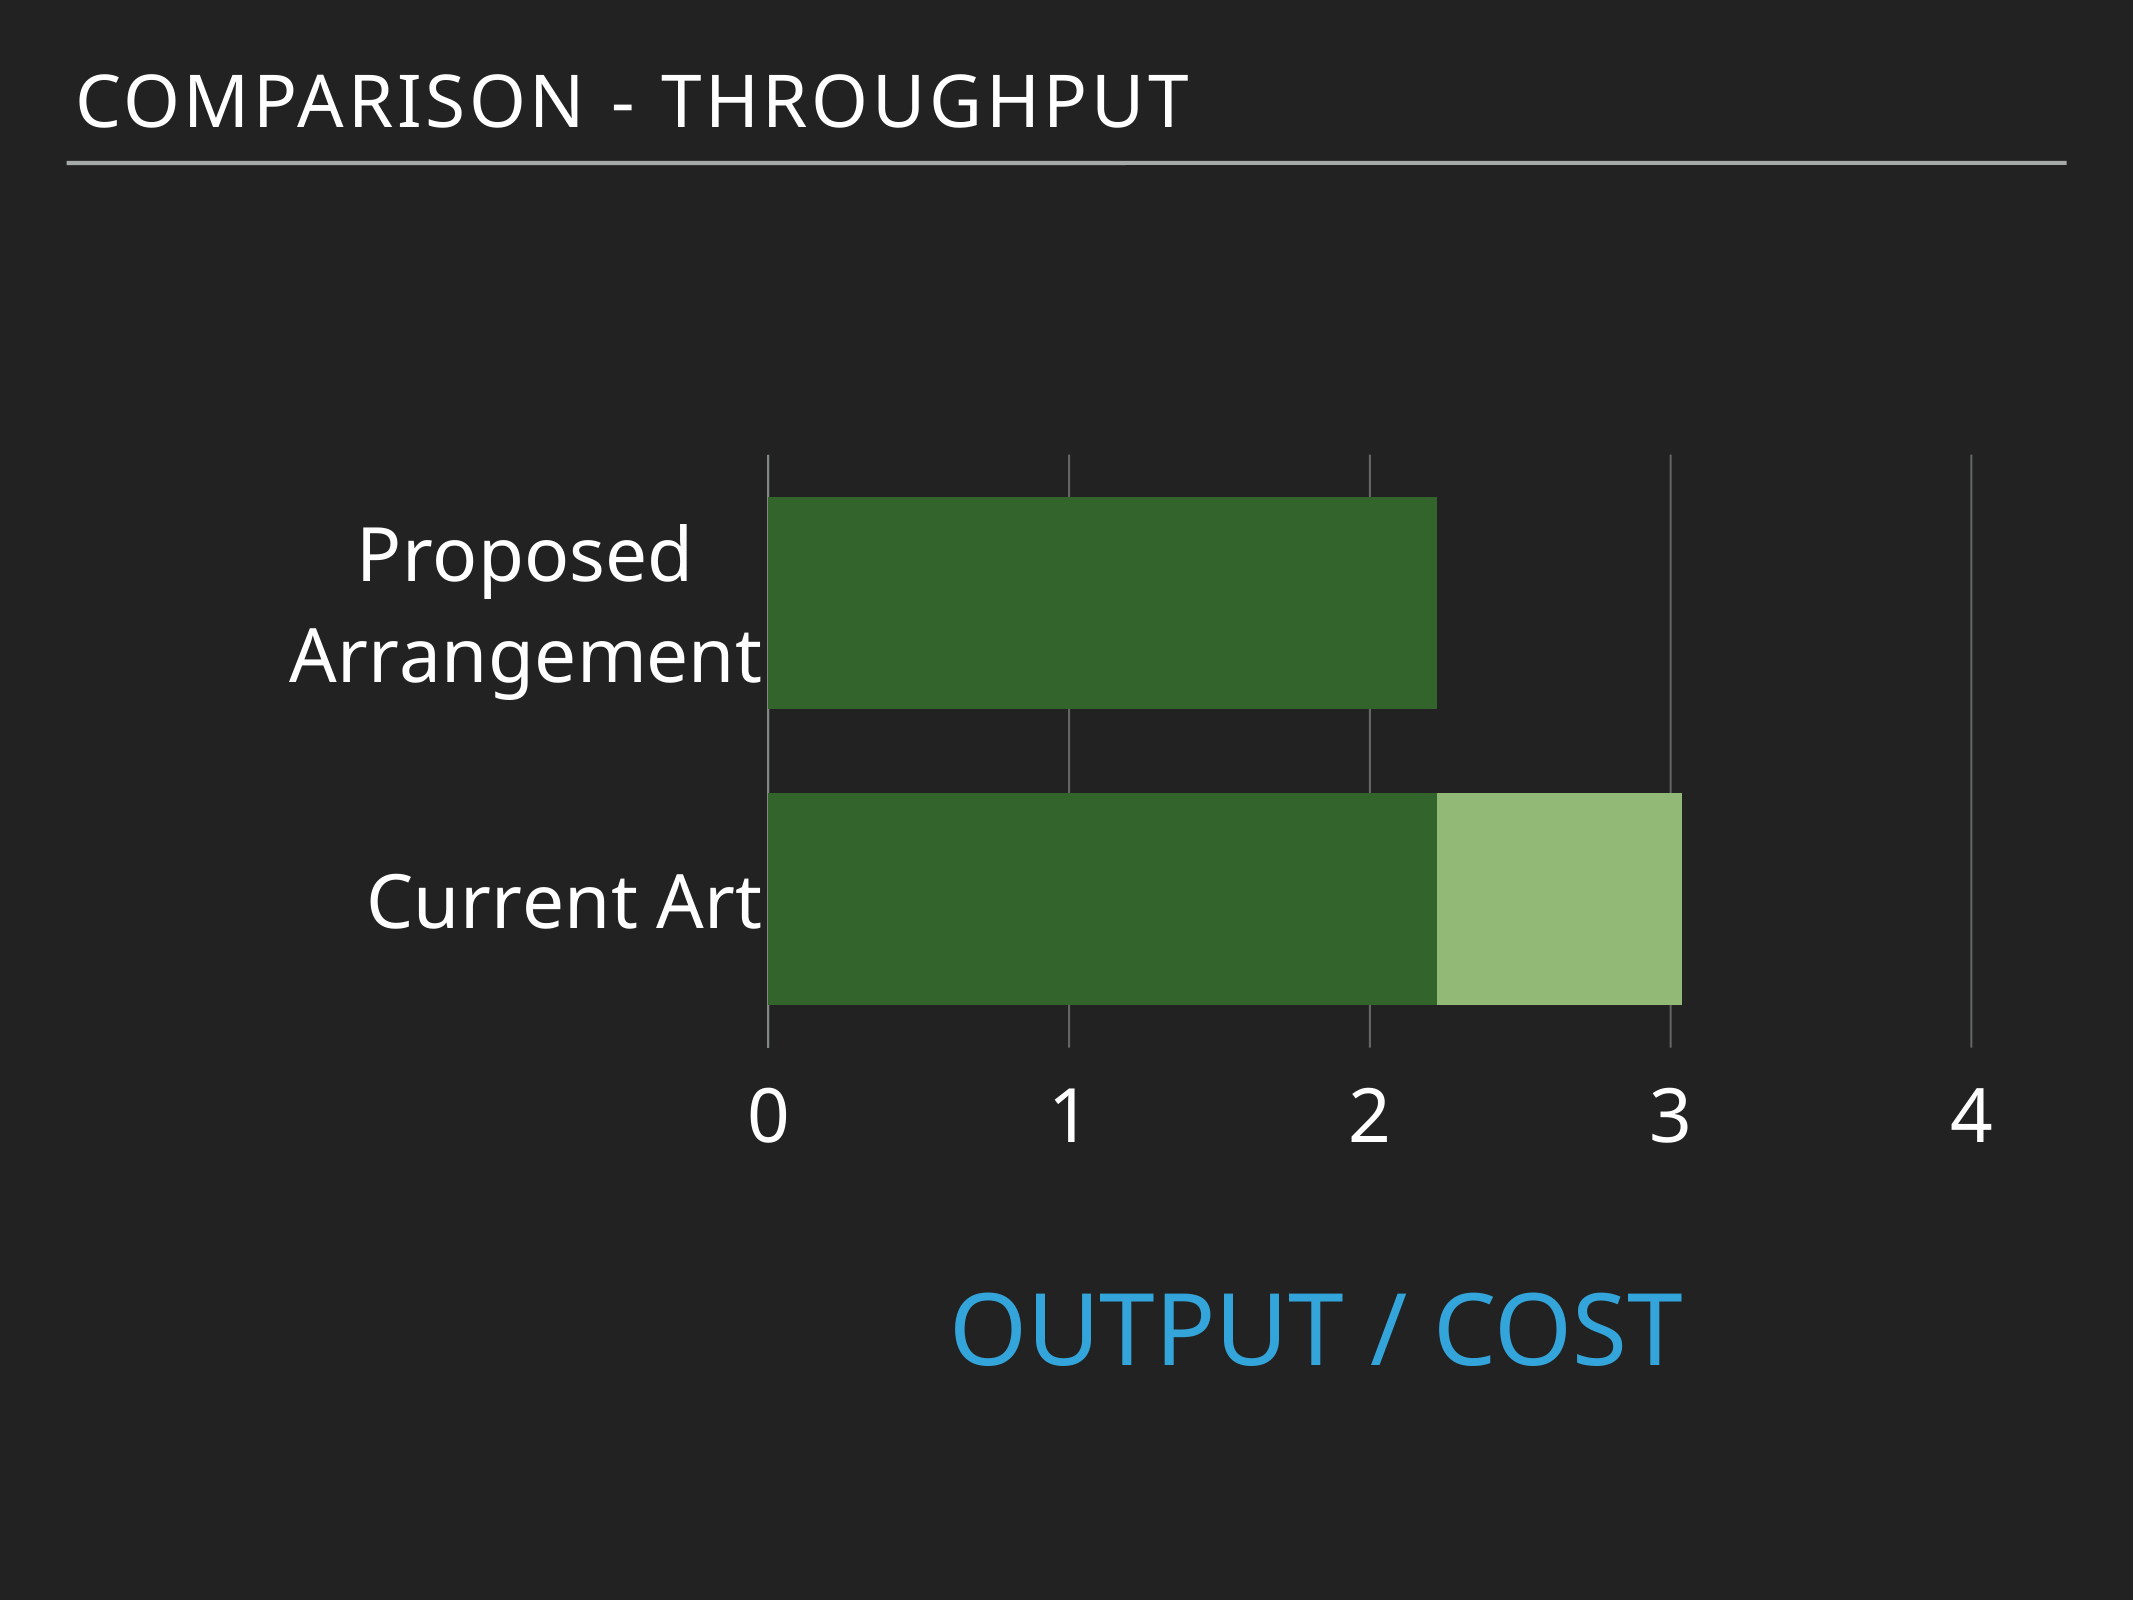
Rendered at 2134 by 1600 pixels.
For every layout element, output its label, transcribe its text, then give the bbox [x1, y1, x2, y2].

list Comparison - throughput [66, 47, 1901, 151]
title OUTPUT / COST [315, 1279, 2134, 1400]
chart [112, 379, 1993, 1166]
